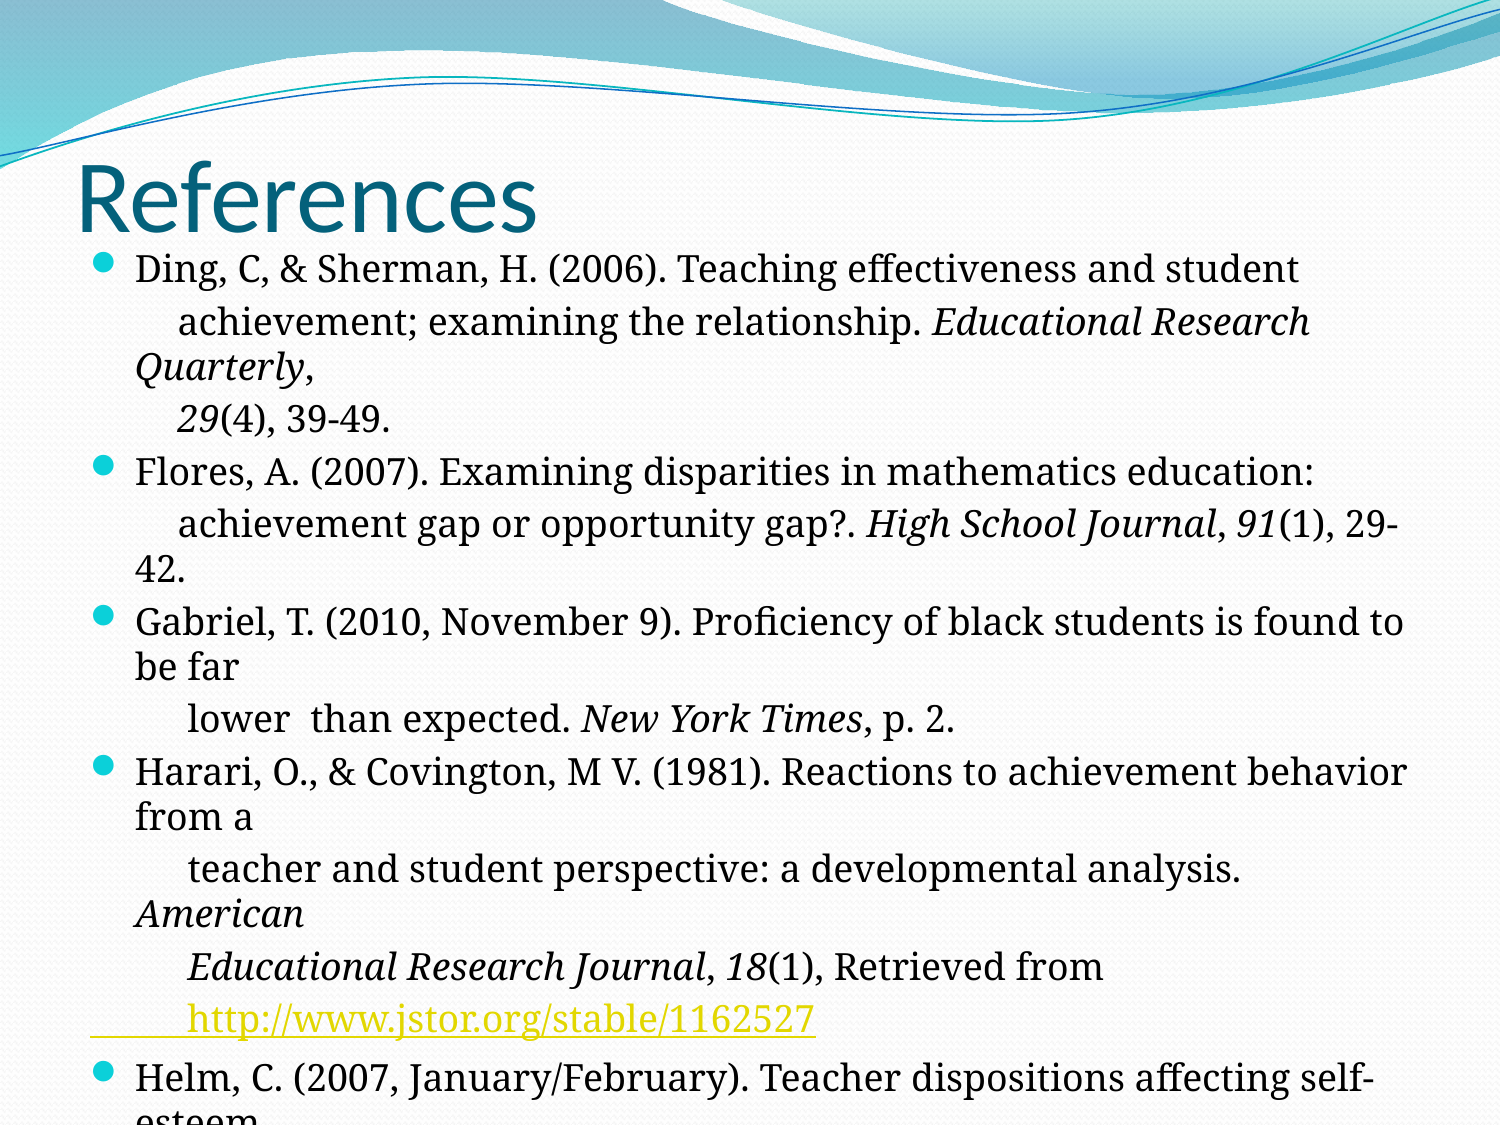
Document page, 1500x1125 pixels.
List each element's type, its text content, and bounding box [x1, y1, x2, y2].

title References [74, 124, 1426, 237]
list Ding, C, & Sherman, H. (2006). Teaching effectiveness and student achievement; examining the relationship. Educational Research Quarterly, 29(4), 39-49. Flores, A. (2007). Examining disparities in mathematics education: achievement gap or opportunity gap?. High School Journal, 91(1), 29-42. Gabriel, T. (2010, November 9). Proficiency of black students is found to be far lower than expected. New York Times, p. 2. Harari, O., & Covington, M V. (1981). Reactions to achievement behavior from a teacher and student perspective: a developmental analysis. American Educational Research Journal, 18(1), Retrieved from http://www.jstor.org/stable/1162527 Helm, C. (2007, January/February). Teacher dispositions affecting self-esteem and student performance. The Clearing House, 109-110 Helwig, R., Anderson, L., & Tindal, G. (2001). Influence of elementary student gender on teachers' perceptions of mathematics achievement. The Journal of Educational Research, 95(2), 93-101 [74, 237, 1426, 1125]
